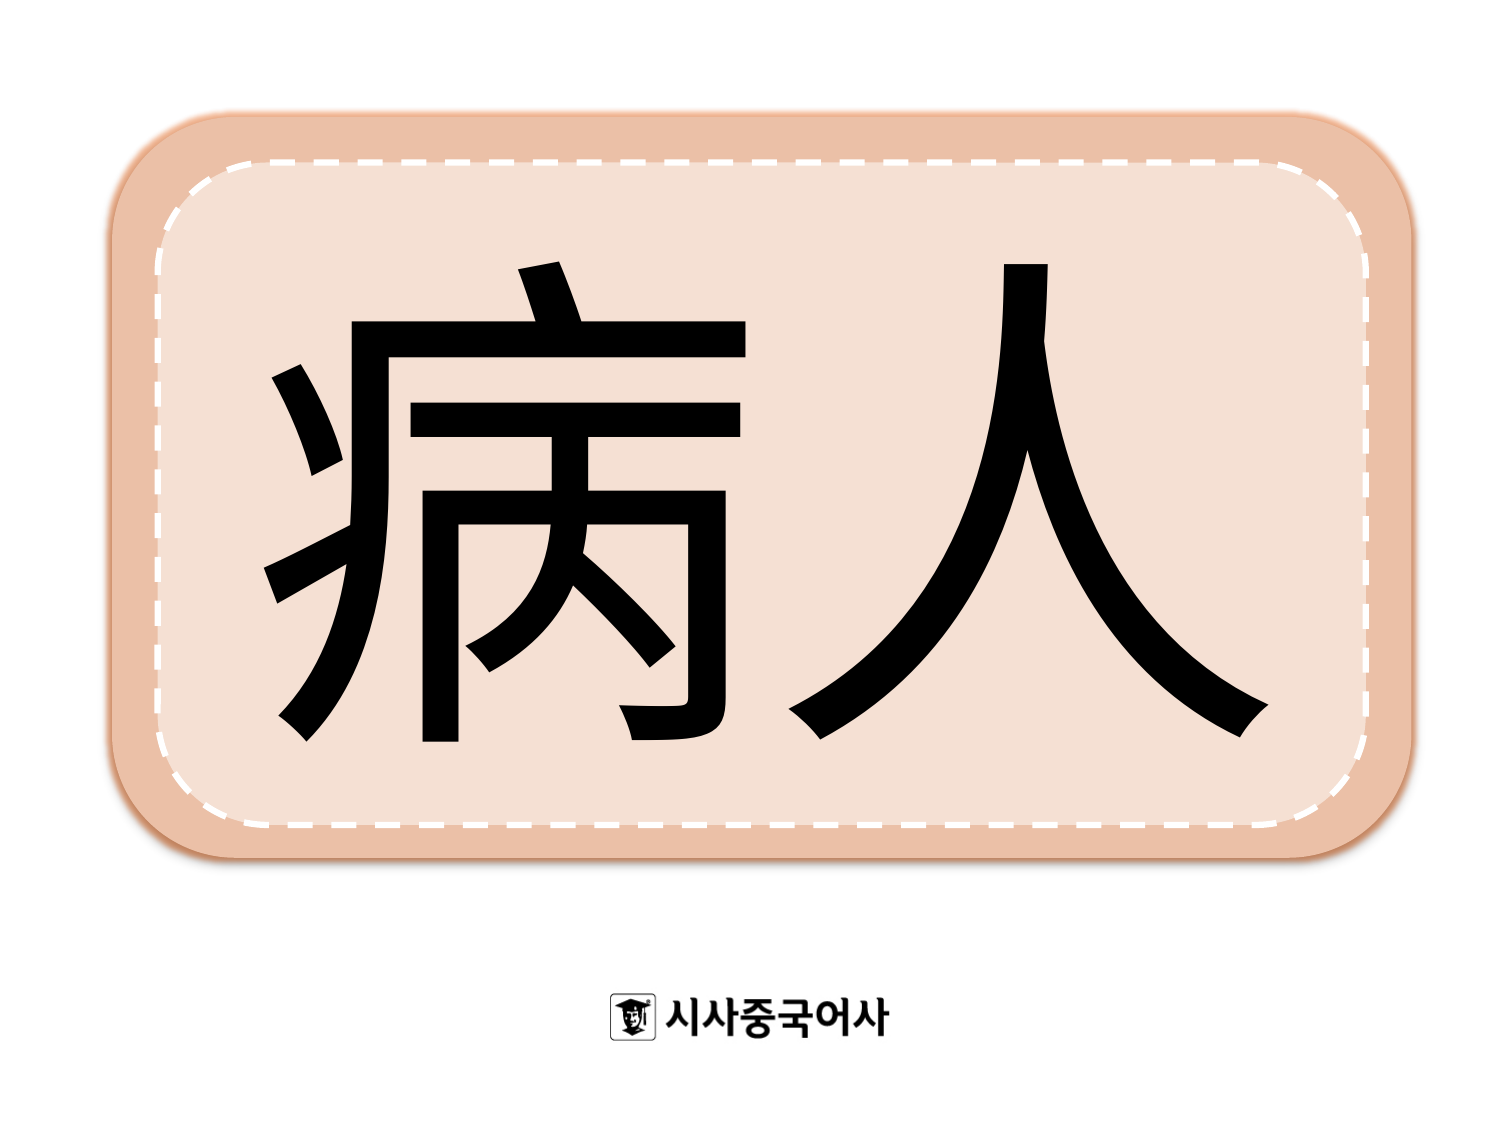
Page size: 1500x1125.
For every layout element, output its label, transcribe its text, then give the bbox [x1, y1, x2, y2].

picture [602, 987, 898, 1047]
text_box 病人 [162, 160, 1371, 824]
